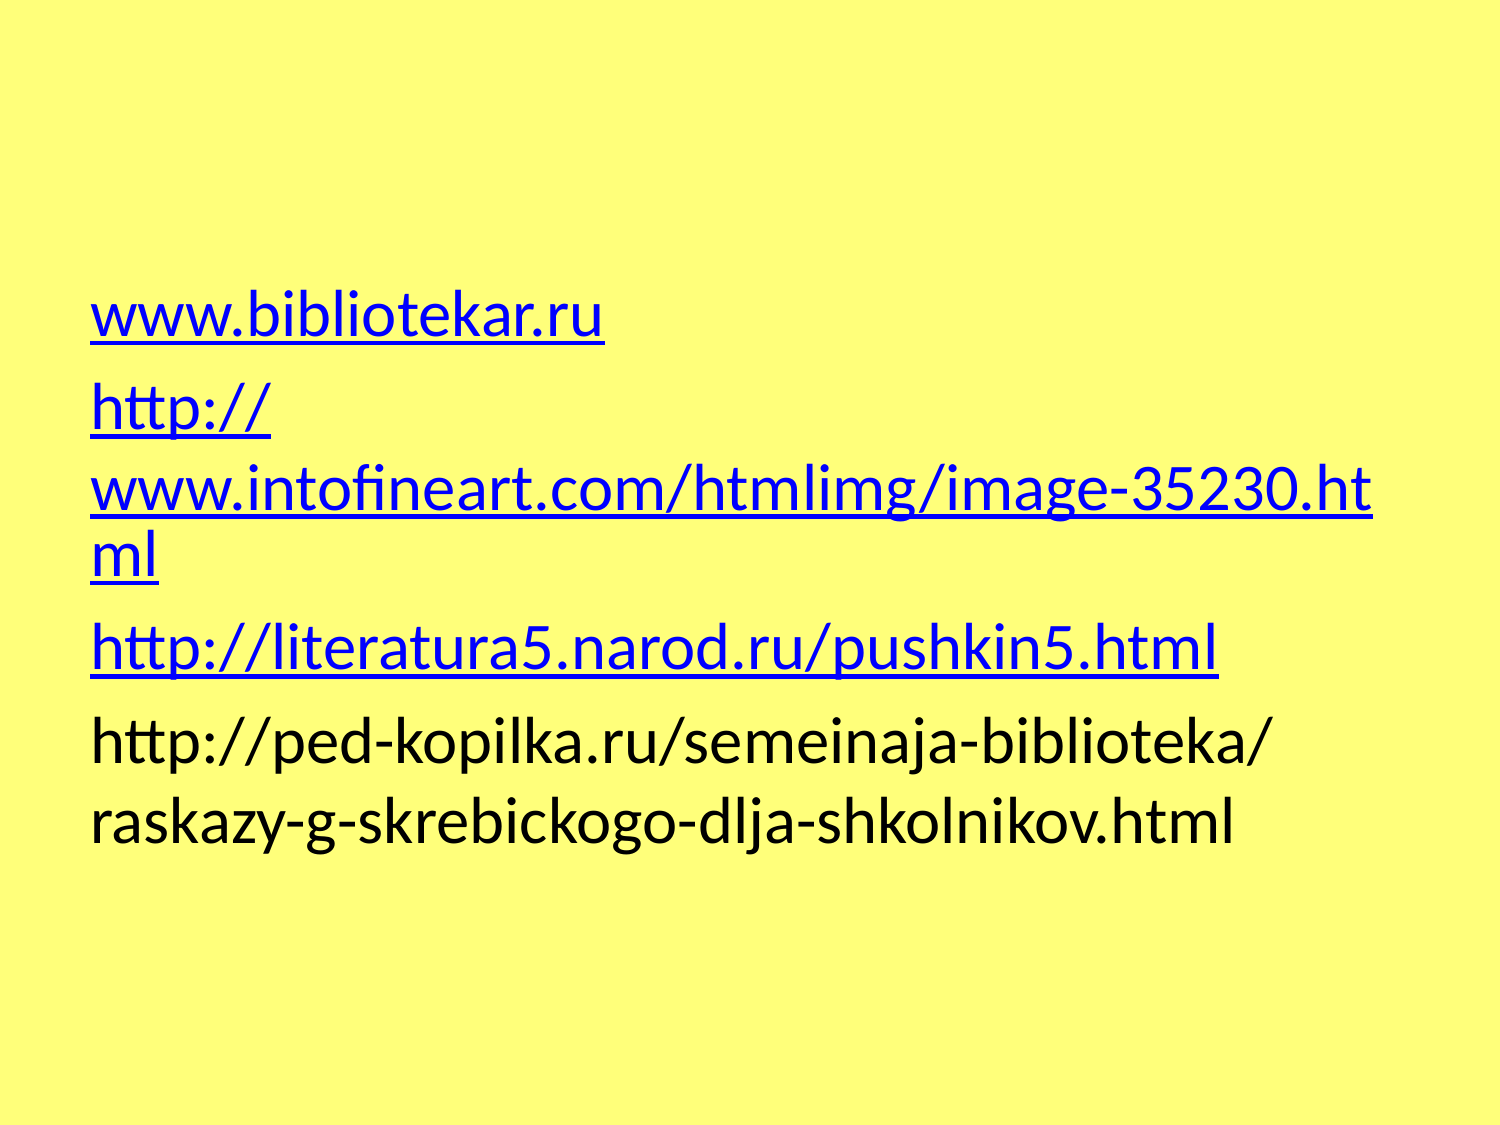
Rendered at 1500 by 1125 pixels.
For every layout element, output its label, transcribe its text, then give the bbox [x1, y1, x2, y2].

list www.bibliotekar.ru http://www.intofineart.com/htmlimg/image-35230.html http://literatura5.narod.ru/pushkin5.html http://ped-kopilka.ru/semeinaja-biblioteka/raskazy-g-skrebickogo-dlja-shkolnikov.html [75, 262, 1425, 1005]
